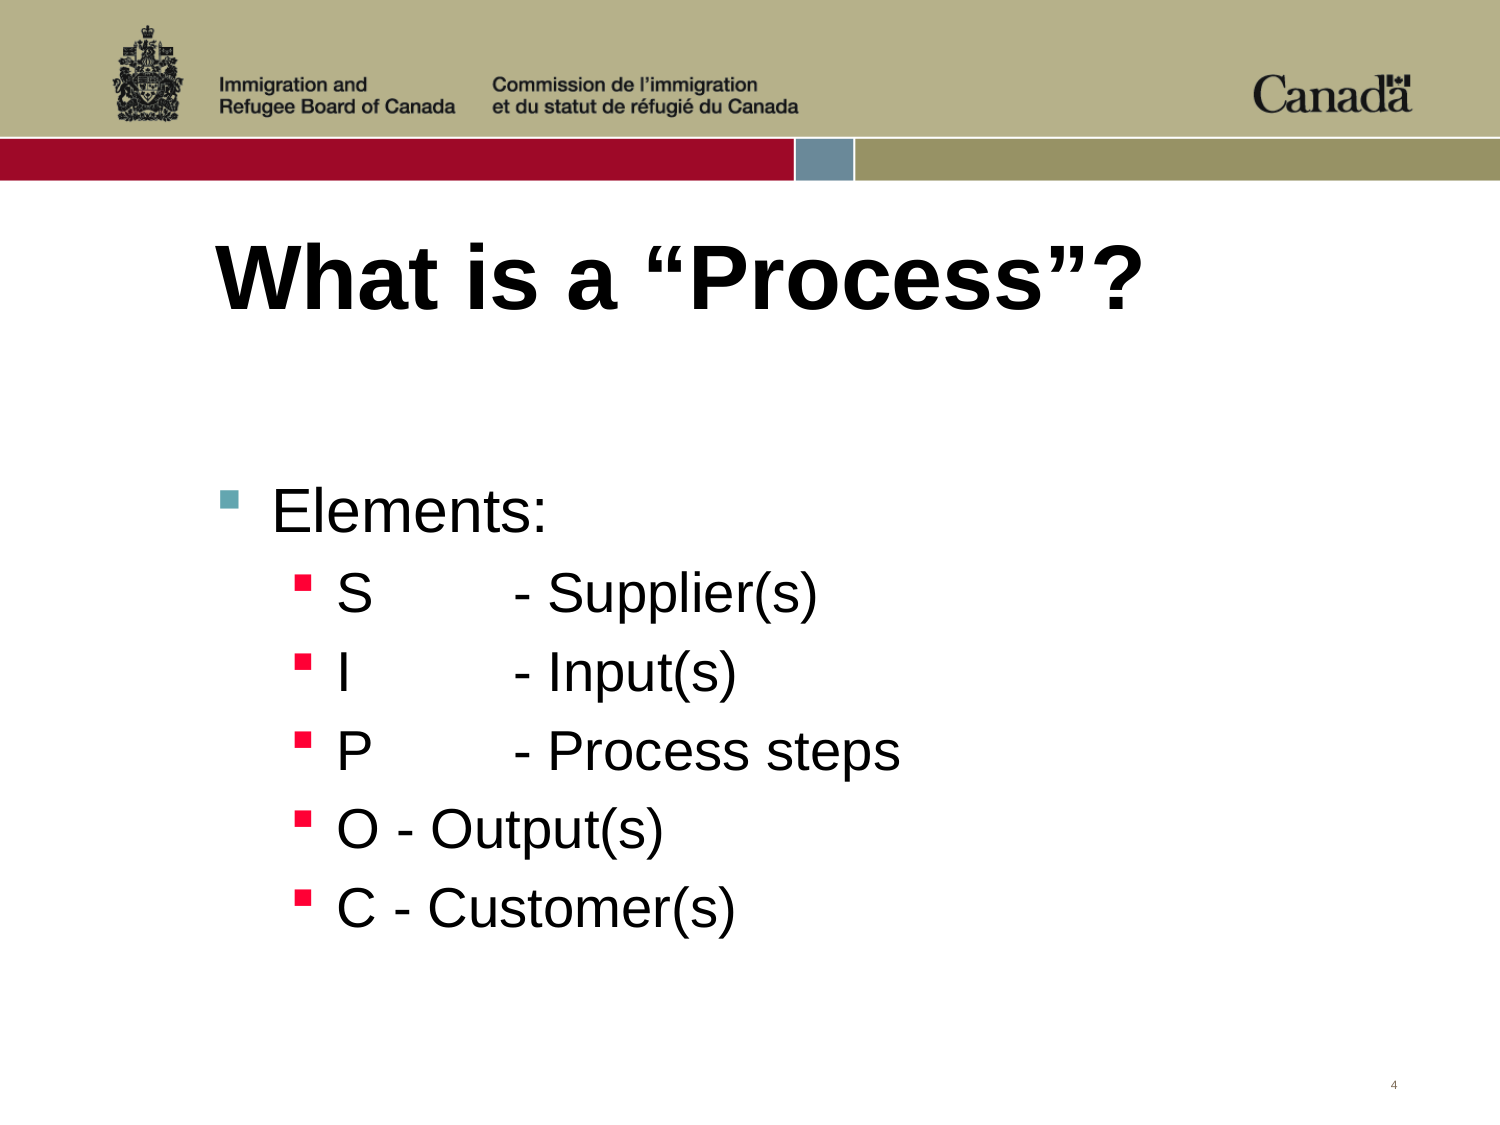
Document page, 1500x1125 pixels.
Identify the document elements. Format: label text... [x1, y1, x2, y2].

slide_number 4 [1100, 1025, 1413, 1100]
picture [0, 0, 1500, 1125]
list Elements: S - Supplier(s) I - Input(s) P - Process steps O - Output(s) C - Customer(s) [200, 462, 1413, 1000]
title What is a “Process”? [200, 237, 1413, 425]
